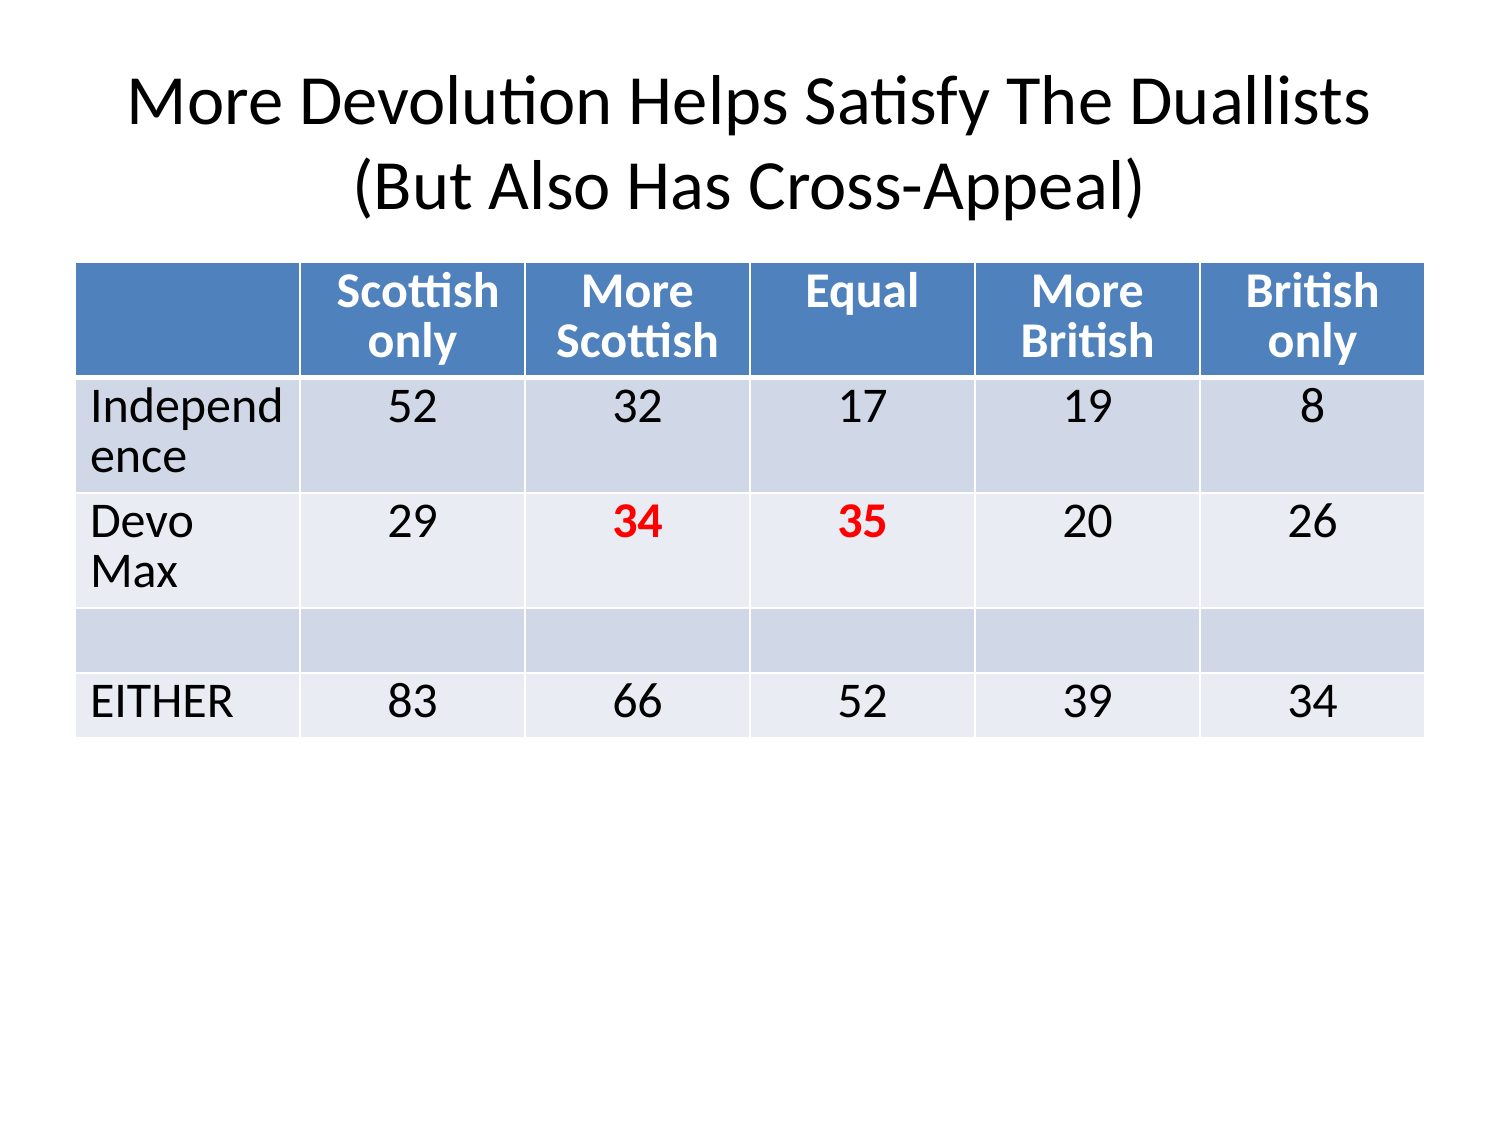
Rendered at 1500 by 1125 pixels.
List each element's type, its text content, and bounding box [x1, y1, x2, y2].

table_cell 17 [751, 380, 974, 492]
table_cell [976, 609, 1199, 672]
table_cell [301, 609, 524, 672]
table_cell 8 [1201, 380, 1424, 492]
table_cell 83 [301, 674, 524, 737]
table_header [76, 263, 299, 375]
table_header Scottish only [301, 263, 524, 375]
table_cell [76, 609, 299, 672]
table_cell 52 [751, 674, 974, 737]
table_cell 39 [976, 674, 1199, 737]
table_header More Scottish [526, 263, 749, 375]
table_cell EITHER [76, 674, 299, 737]
table_cell 34 [526, 494, 749, 607]
table_cell 66 [526, 674, 749, 737]
table_cell [526, 609, 749, 672]
title More Devolution Helps Satisfy The Duallists (But Also Has Cross-Appeal) [75, 45, 1425, 233]
table_cell [751, 609, 974, 672]
table_cell 19 [976, 380, 1199, 492]
table_cell Devo Max [76, 494, 299, 607]
table_cell 52 [301, 380, 524, 492]
table_cell 26 [1201, 494, 1424, 607]
table_cell 20 [976, 494, 1199, 607]
table_cell [1201, 609, 1424, 672]
table_header More British [976, 263, 1199, 375]
table_header British only [1201, 263, 1424, 375]
table_cell 32 [526, 380, 749, 492]
table_header Equal [751, 263, 974, 375]
table_cell 35 [751, 494, 974, 607]
table_cell 29 [301, 494, 524, 607]
table_cell Independence [76, 380, 299, 492]
table_cell 34 [1201, 674, 1424, 737]
